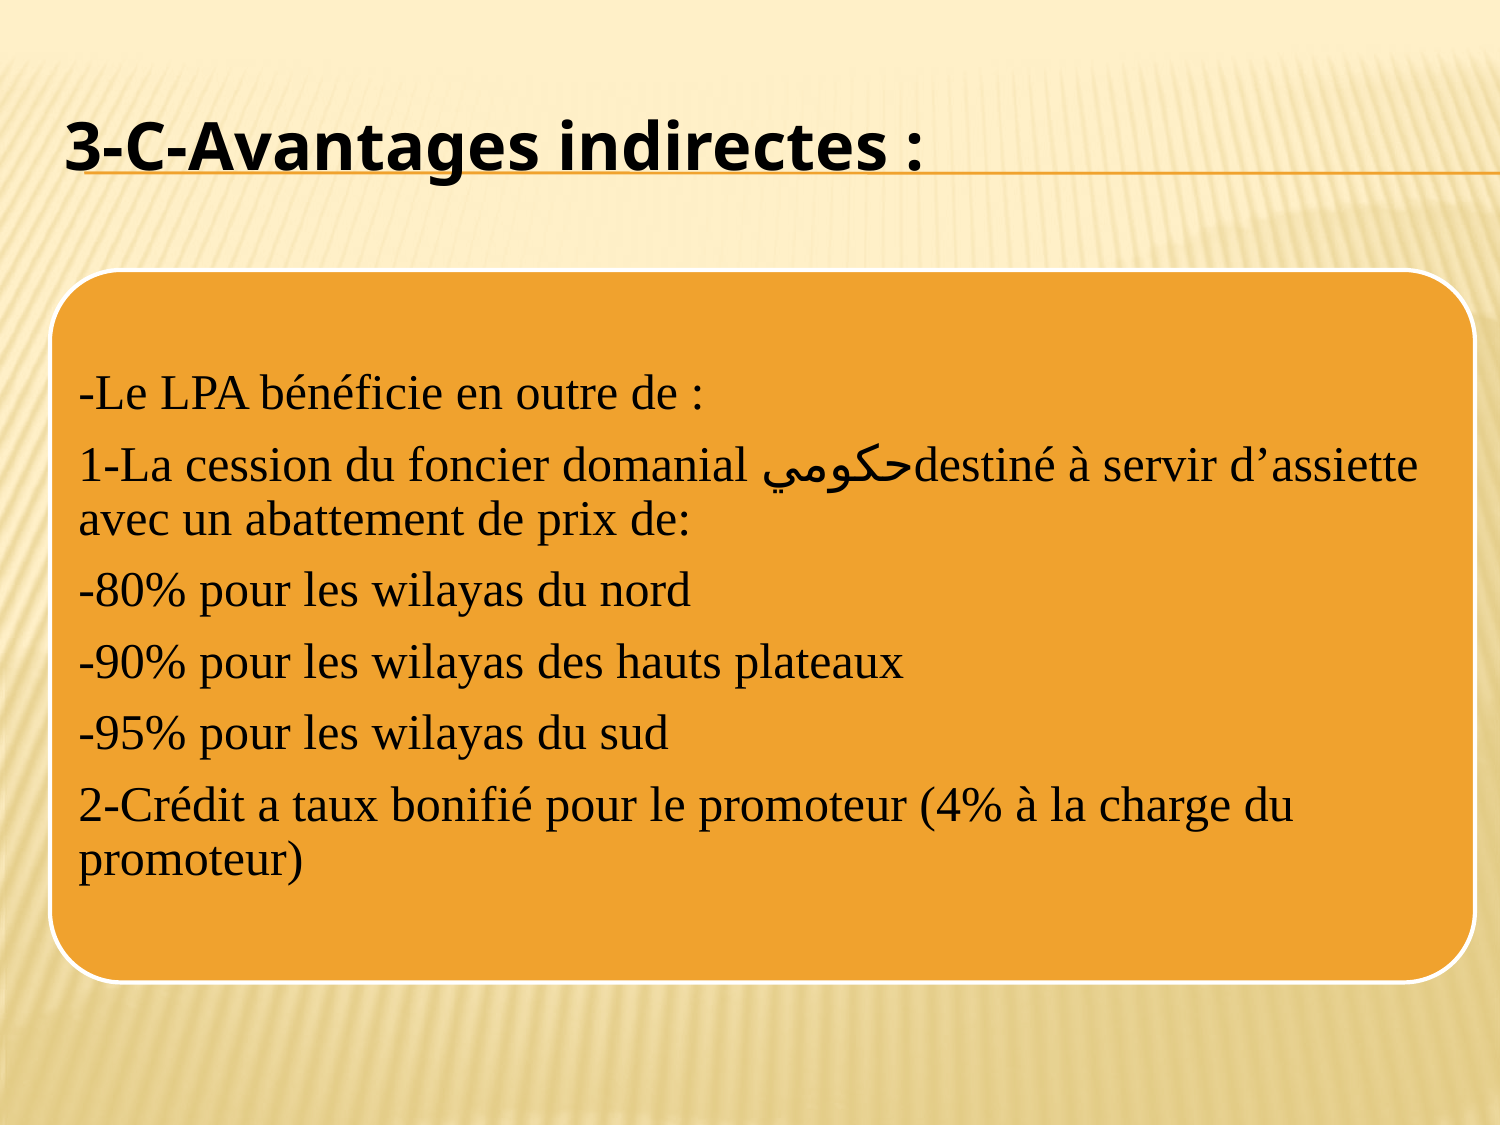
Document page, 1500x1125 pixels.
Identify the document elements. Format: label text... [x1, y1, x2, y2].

title 3-C-Avantages indirectes : [50, 75, 1475, 213]
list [49, 254, 1476, 998]
